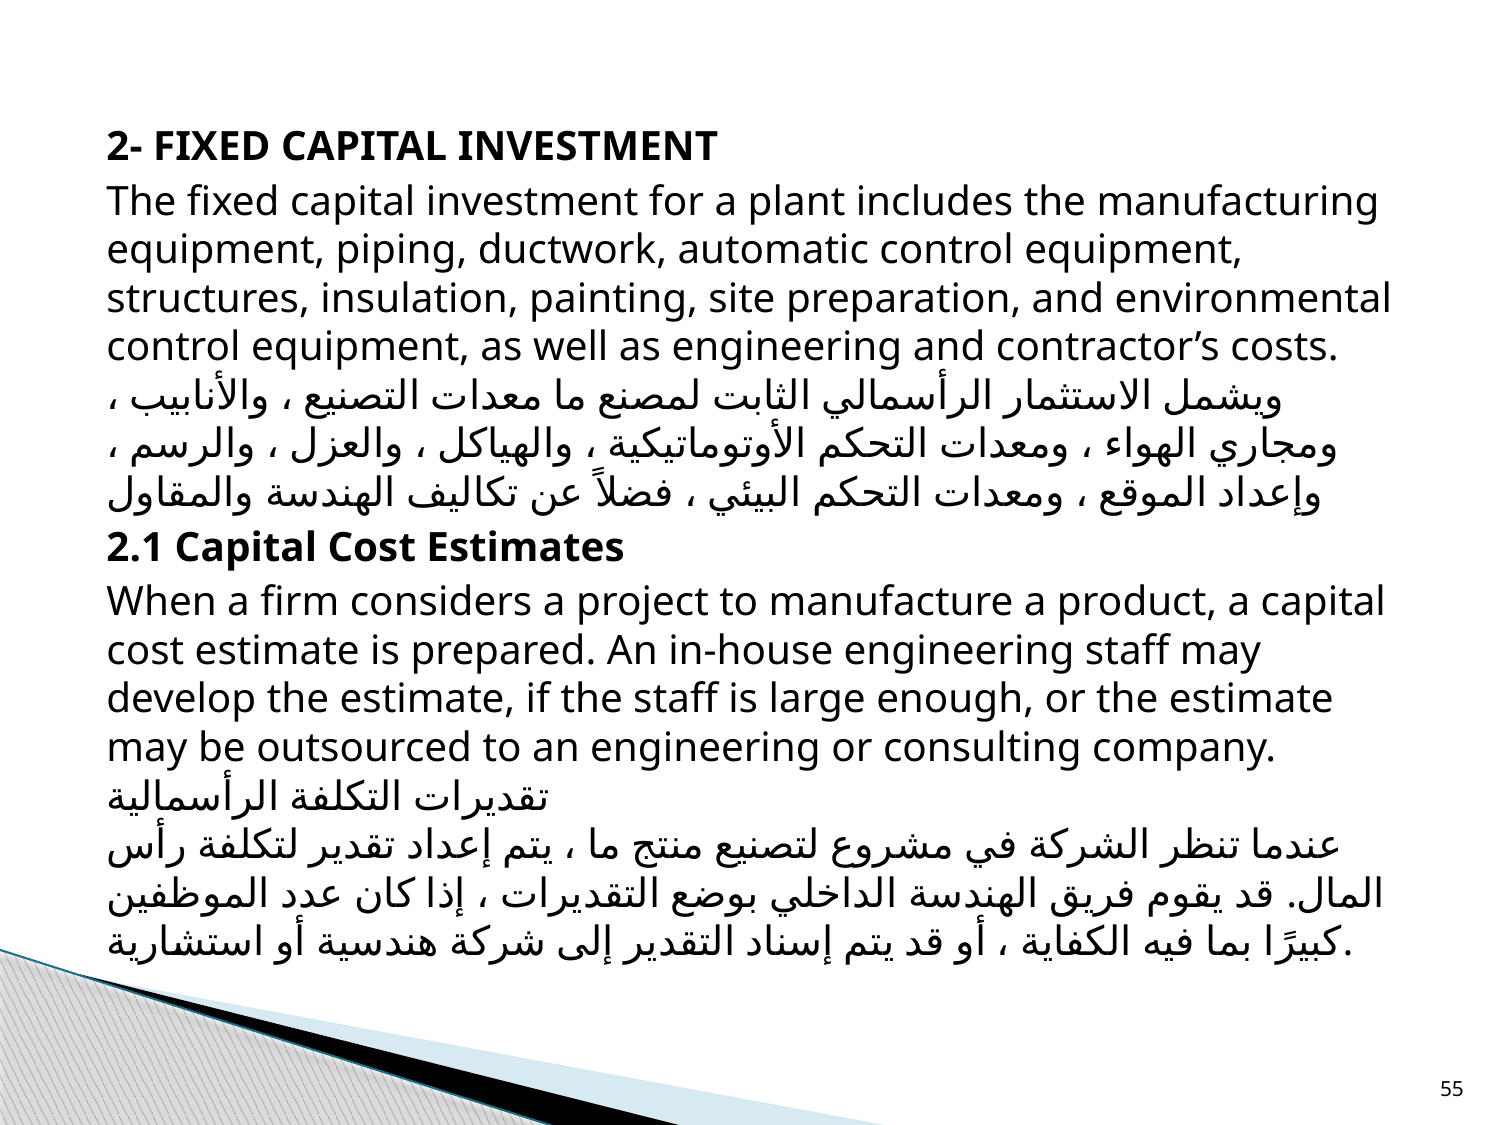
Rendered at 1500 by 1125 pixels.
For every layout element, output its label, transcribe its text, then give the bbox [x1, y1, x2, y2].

list 2- FIXED CAPITAL INVESTMENT The fixed capital investment for a plant includes the manufacturing equipment, piping, ductwork, automatic control equipment, structures, insulation, painting, site preparation, and environmental control equipment, as well as engineering and contractor’s costs. ويشمل الاستثمار الرأسمالي الثابت لمصنع ما معدات التصنيع ، والأنابيب ، ومجاري الهواء ، ومعدات التحكم الأوتوماتيكية ، والهياكل ، والعزل ، والرسم ، وإعداد الموقع ، ومعدات التحكم البيئي ، فضلاً عن تكاليف الهندسة والمقاول 2.1 Capital Cost Estimates When a firm considers a project to manufacture a product, a capital cost estimate is prepared. An in-house engineering staff may develop the estimate, if the staff is large enough, or the estimate may be outsourced to an engineering or consulting company. تقديرات التكلفة الرأسمالية عندما تنظر الشركة في مشروع لتصنيع منتج ما ، يتم إعداد تقدير لتكلفة رأس المال. قد يقوم فريق الهندسة الداخلي بوضع التقديرات ، إذا كان عدد الموظفين كبيرًا بما فيه الكفاية ، أو قد يتم إسناد التقدير إلى شركة هندسية أو استشارية. [75, 112, 1425, 986]
slide_number 55 [1418, 1051, 1479, 1112]
